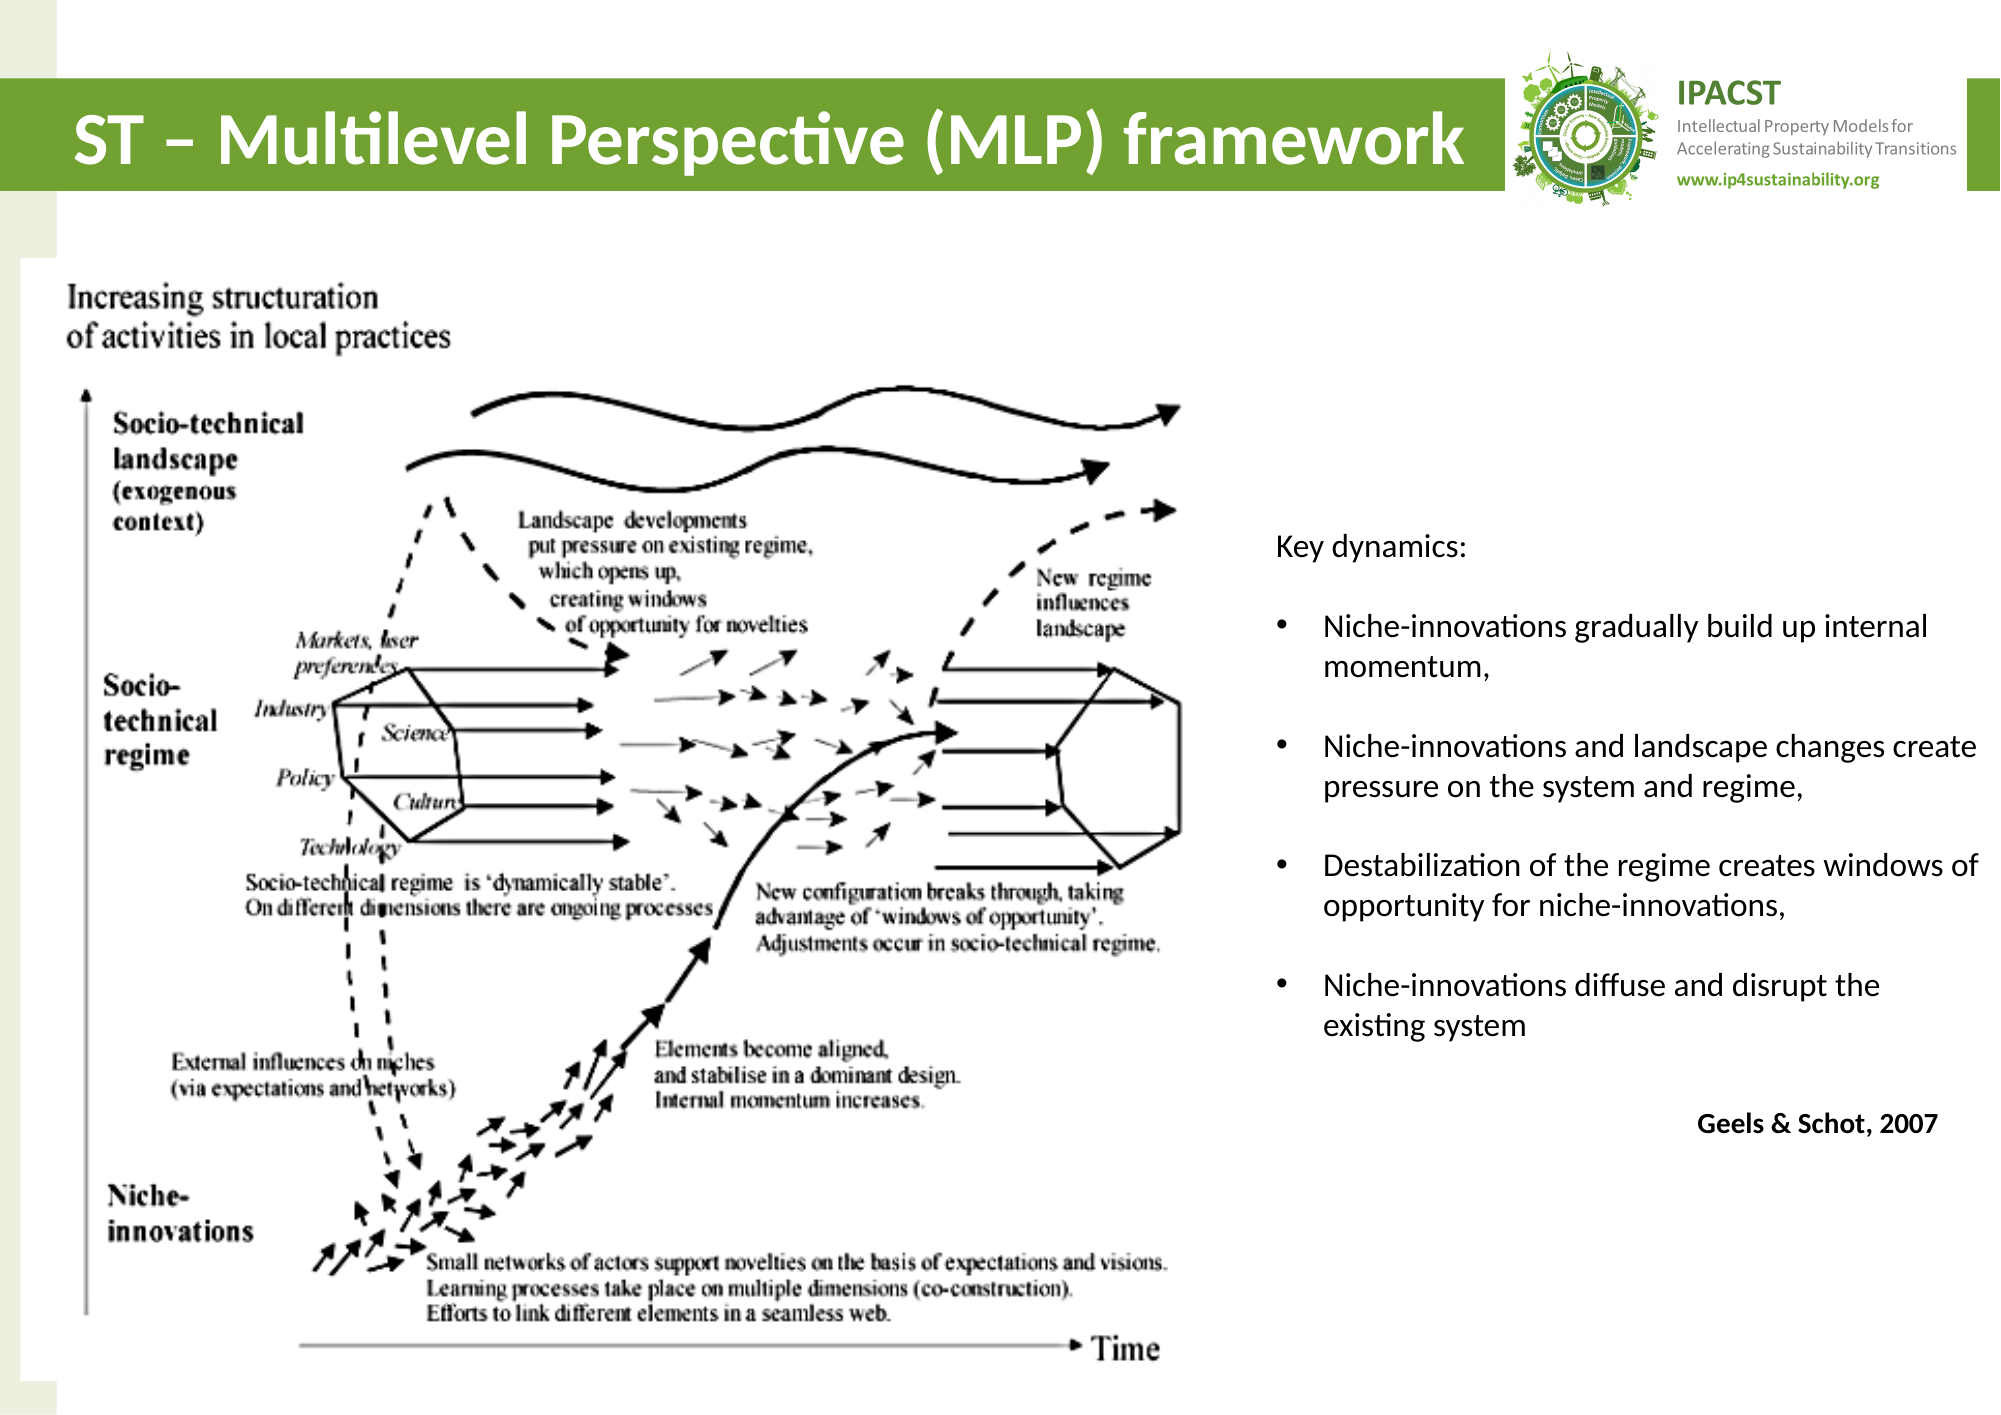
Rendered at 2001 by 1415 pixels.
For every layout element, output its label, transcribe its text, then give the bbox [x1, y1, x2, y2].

text_box Geels & Schot, 2007 [1447, 1096, 2000, 1147]
text_box Key dynamics: Niche-innovations gradually build up internal momentum, Niche-innovations and landscape changes create pressure on the system and regime, Destabilization of the regime creates windows of opportunity for niche-innovations, Niche-innovations diffuse and disrupt the existing system [1261, 516, 2000, 1051]
picture [20, 258, 1220, 1381]
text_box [0, 43, 2000, 216]
